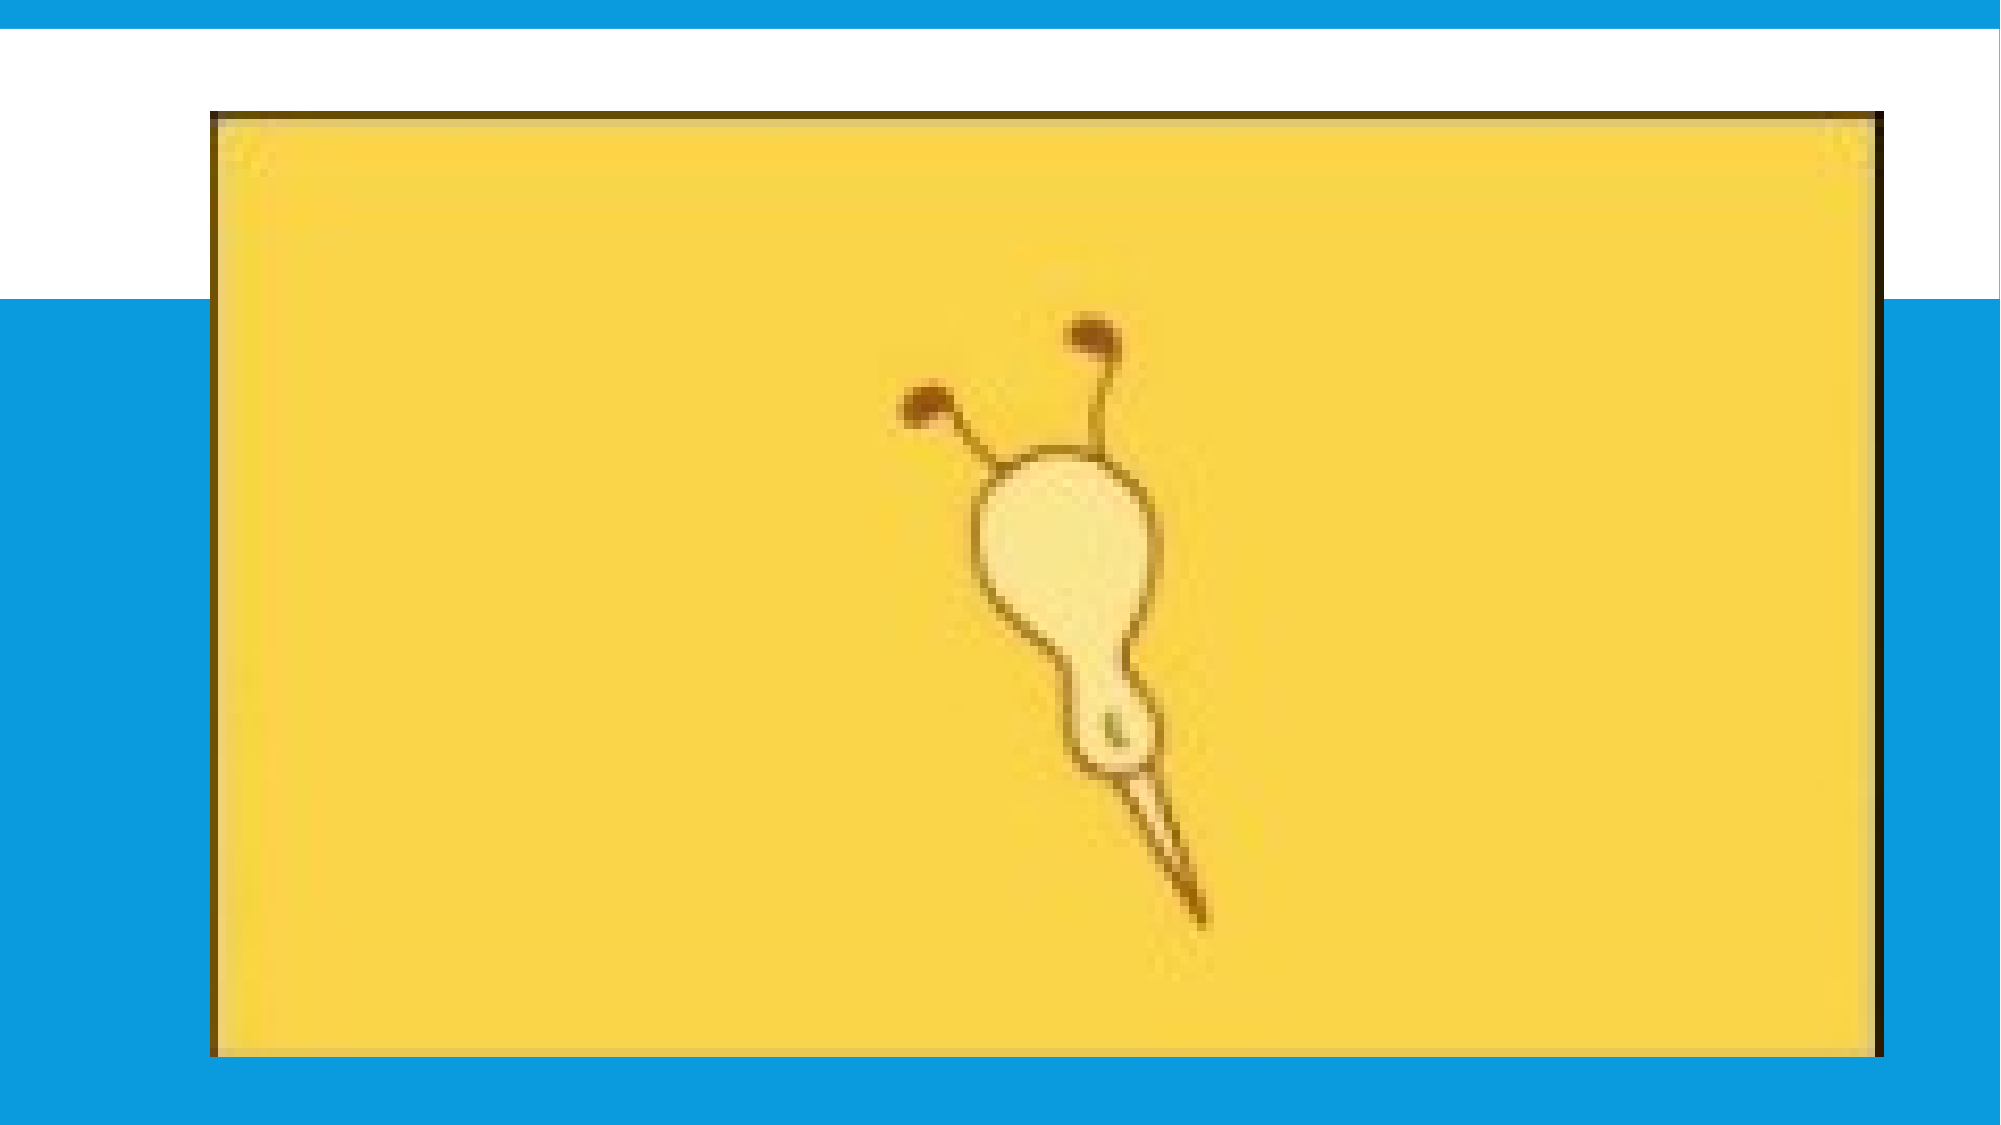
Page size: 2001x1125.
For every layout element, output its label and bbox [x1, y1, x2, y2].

list [209, 110, 1885, 1058]
